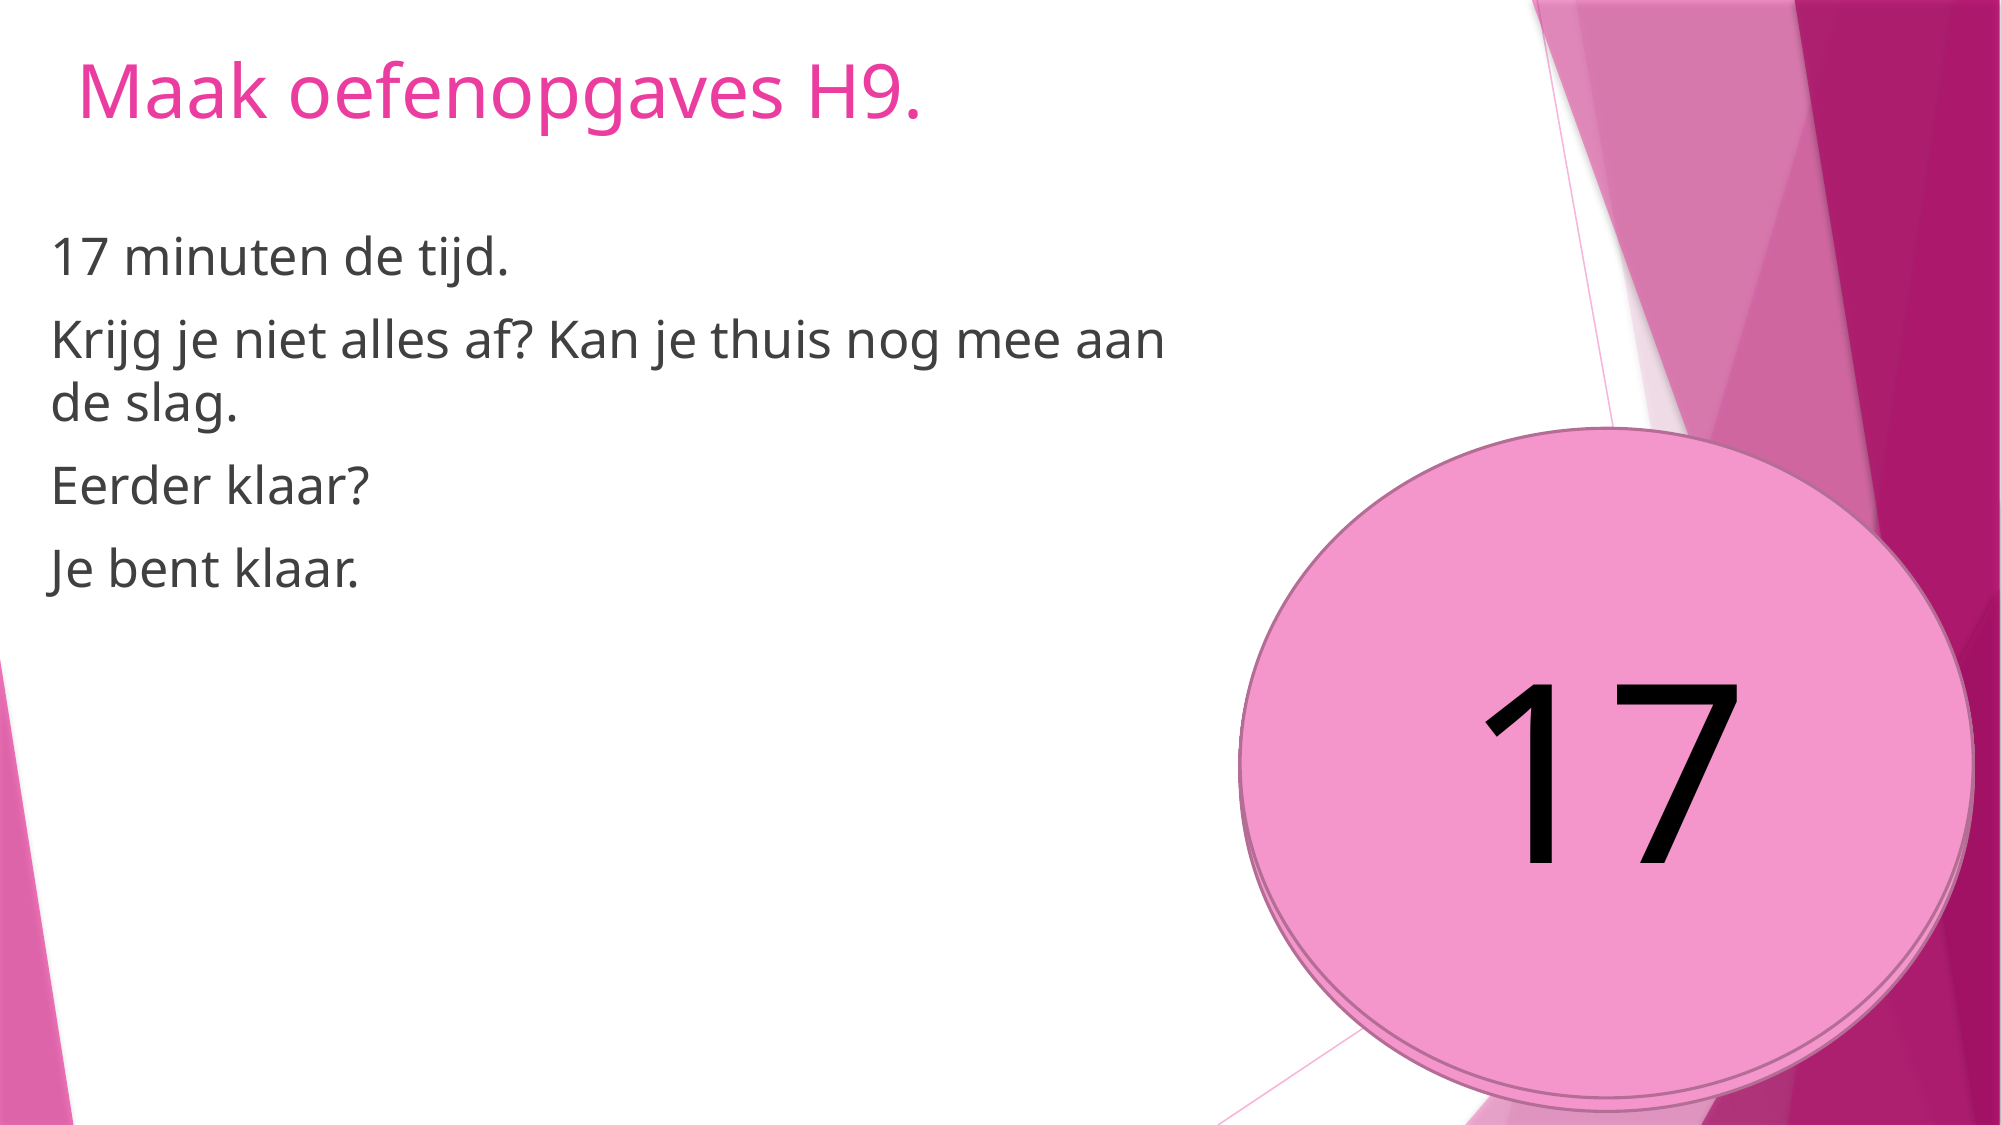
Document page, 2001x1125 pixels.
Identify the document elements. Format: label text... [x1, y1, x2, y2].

title Maak oefenopgaves H9. [61, 35, 1684, 317]
text_box 17 [1238, 426, 1975, 1100]
text_box 16 [1238, 780, 1975, 1113]
list 17 minuten de tijd. Krijg je niet alles af? Kan je thuis nog mee aan de slag. Eerder klaar? Je bent klaar. [35, 215, 1241, 1008]
